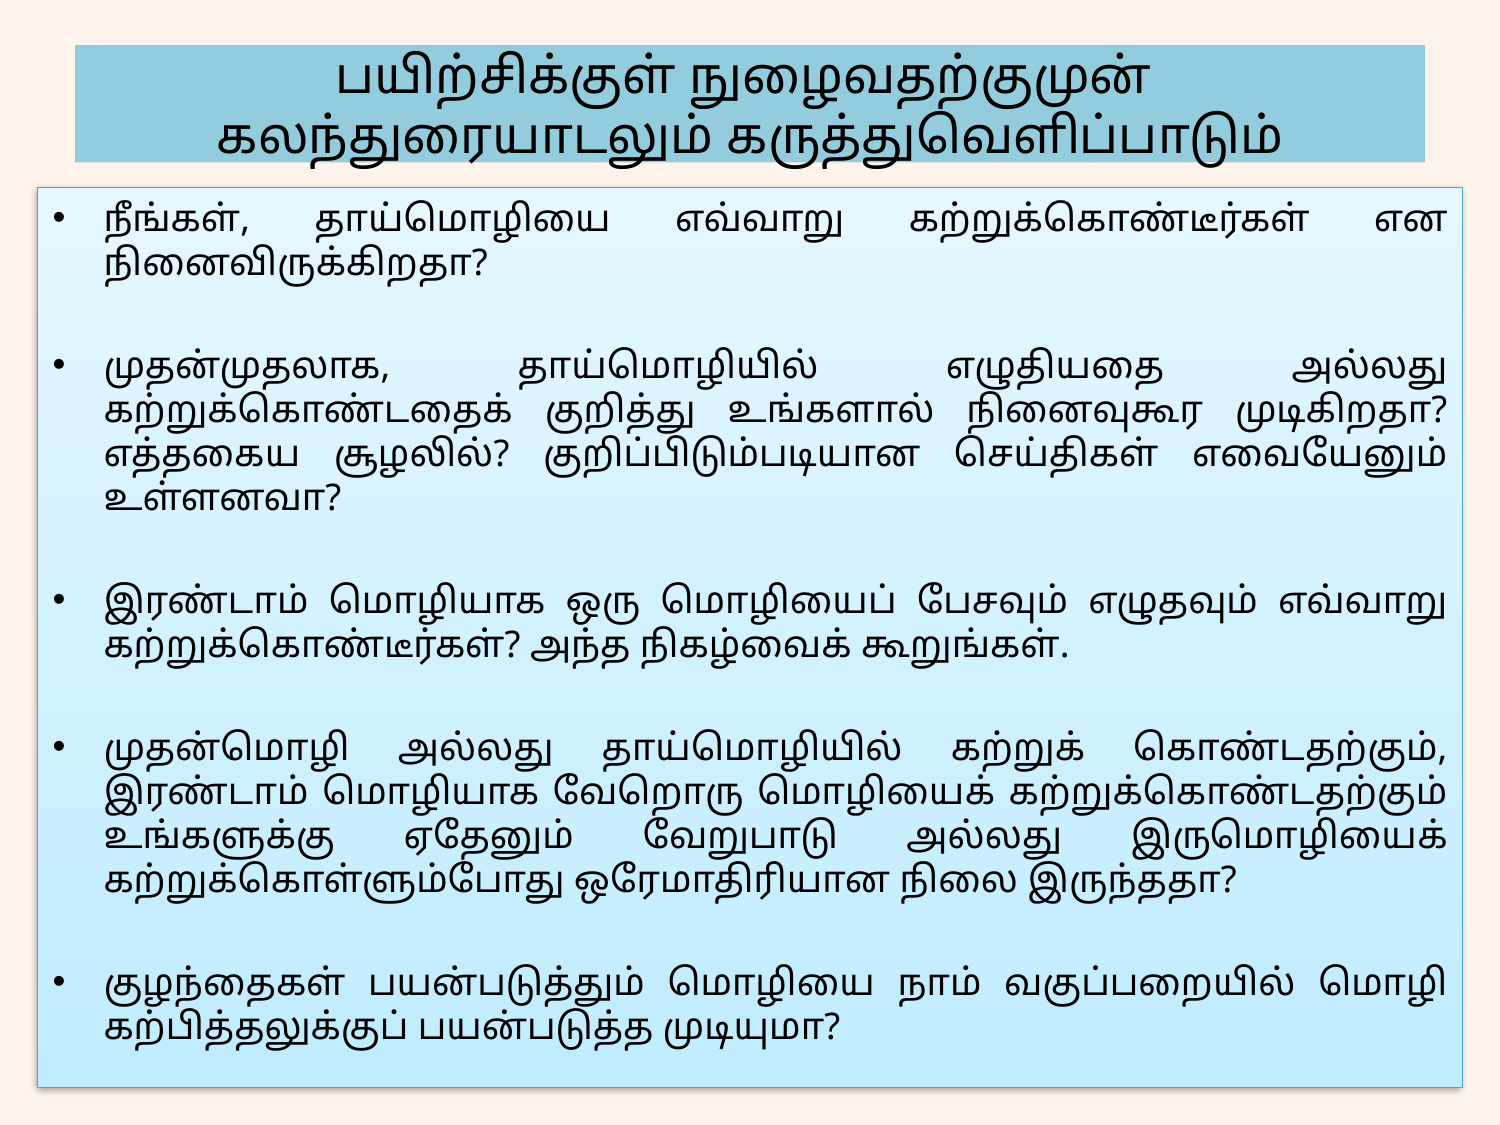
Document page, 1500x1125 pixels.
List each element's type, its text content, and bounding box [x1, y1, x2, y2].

list நீங்கள், தாய்மொழியை எவ்வாறு கற்றுக்கொண்டீர்கள் என நினைவிருக்கிறதா? முதன்முதலாக, தாய்மொழியில் எழுதியதை அல்லது கற்றுக்கொண்டதைக் குறித்து உங்களால் நினைவுகூர முடிகிறதா? எத்தகைய சூழலில்? குறிப்பிடும்படியான செய்திகள் எவையேனும் உள்ளனவா? இரண்டாம் மொழியாக ஒரு மொழியைப் பேசவும் எழுதவும் எவ்வாறு கற்றுக்கொண்டீர்கள்? அந்த நிகழ்வைக் கூறுங்கள். முதன்மொழி அல்லது தாய்மொழியில் கற்றுக் கொண்டதற்கும், இரண்டாம் மொழியாக வேறொரு மொழியைக் கற்றுக்கொண்டதற்கும் உங்களுக்கு ஏதேனும் வேறுபாடு அல்லது இருமொழியைக் கற்றுக்கொள்ளும்போது ஒரேமாதிரியான நிலை இருந்ததா? குழந்தைகள் பயன்படுத்தும் மொழியை நாம் வகுப்பறையில் மொழி கற்பித்தலுக்குப் பயன்படுத்த முடியுமா? [37, 187, 1463, 1088]
title பயிற்சிக்குள் நுழைவதற்குமுன் கலந்துரையாடலும் கருத்துவெளிப்பாடும் [75, 45, 1425, 163]
